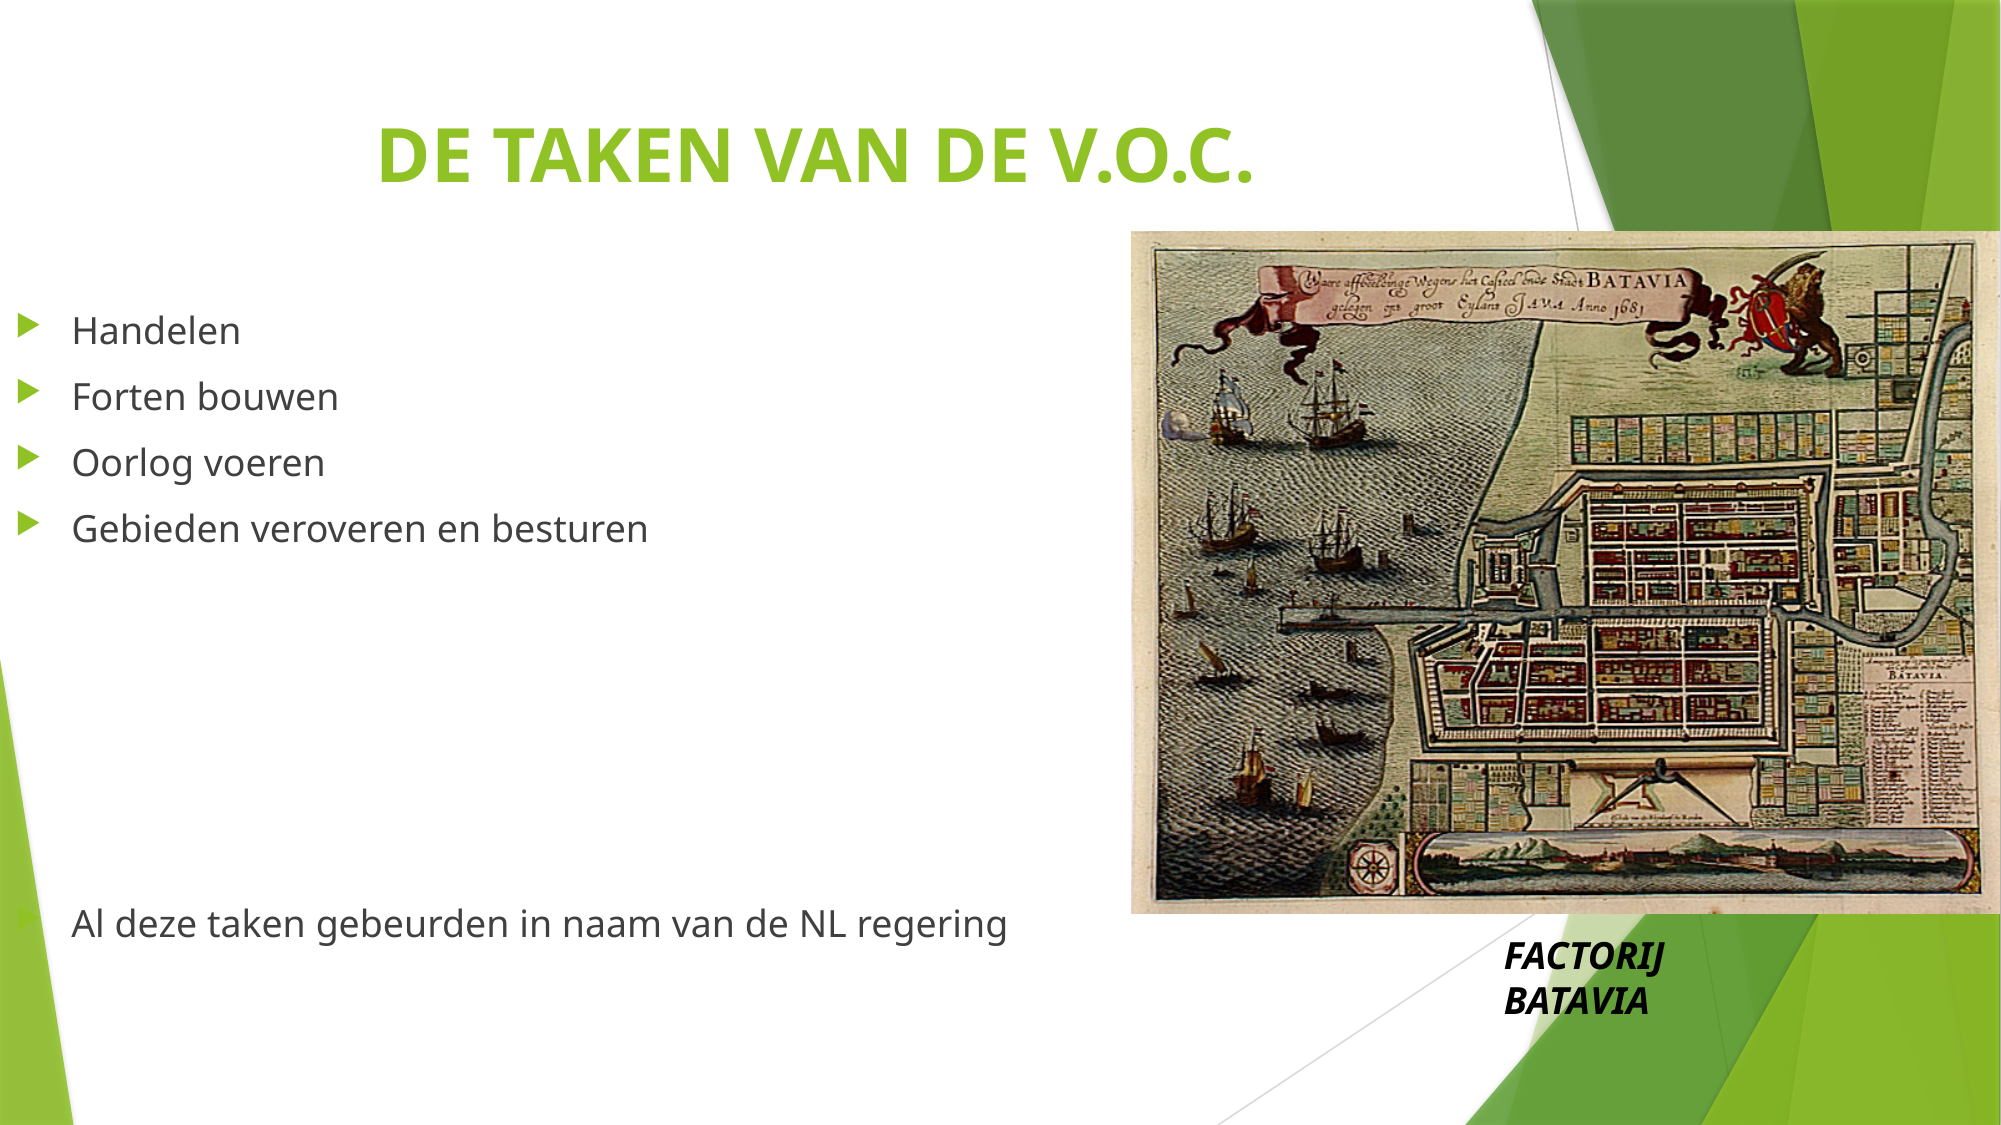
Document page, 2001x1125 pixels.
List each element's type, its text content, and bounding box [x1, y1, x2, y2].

title DE TAKEN VAN DE V.O.C. [111, 99, 1522, 299]
list Handelen Forten bouwen Oorlog voeren Gebieden veroveren en besturen Al deze taken gebeurden in naam van de NL regering [0, 299, 2000, 1125]
picture [1131, 230, 2000, 915]
text_box FACTORIJ BATAVIA [1488, 924, 1814, 1029]
